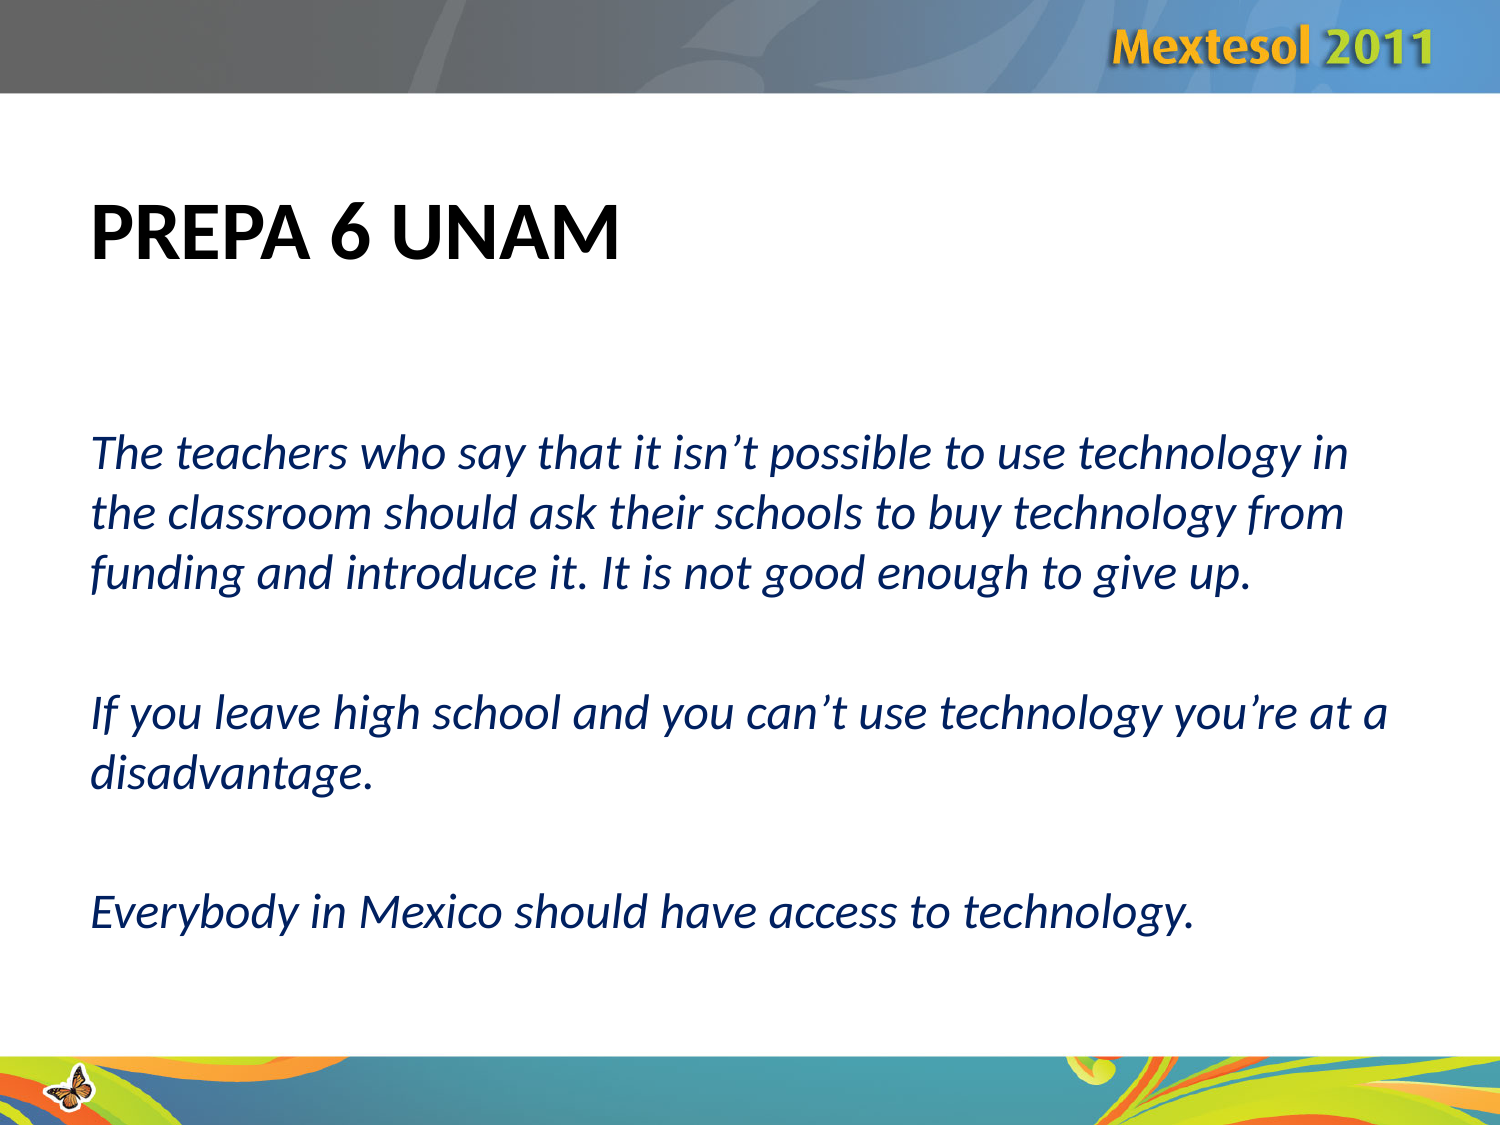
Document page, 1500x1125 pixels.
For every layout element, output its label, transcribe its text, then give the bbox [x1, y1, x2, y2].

list The teachers who say that it isn’t possible to use technology in the classroom should ask their schools to buy technology from funding and introduce it. It is not good enough to give up. If you leave high school and you can’t use technology you’re at a disadvantage. Everybody in Mexico should have access to technology. [75, 357, 1425, 1005]
title Prepa 6 unam [75, 168, 1425, 357]
picture [0, 0, 1500, 1125]
